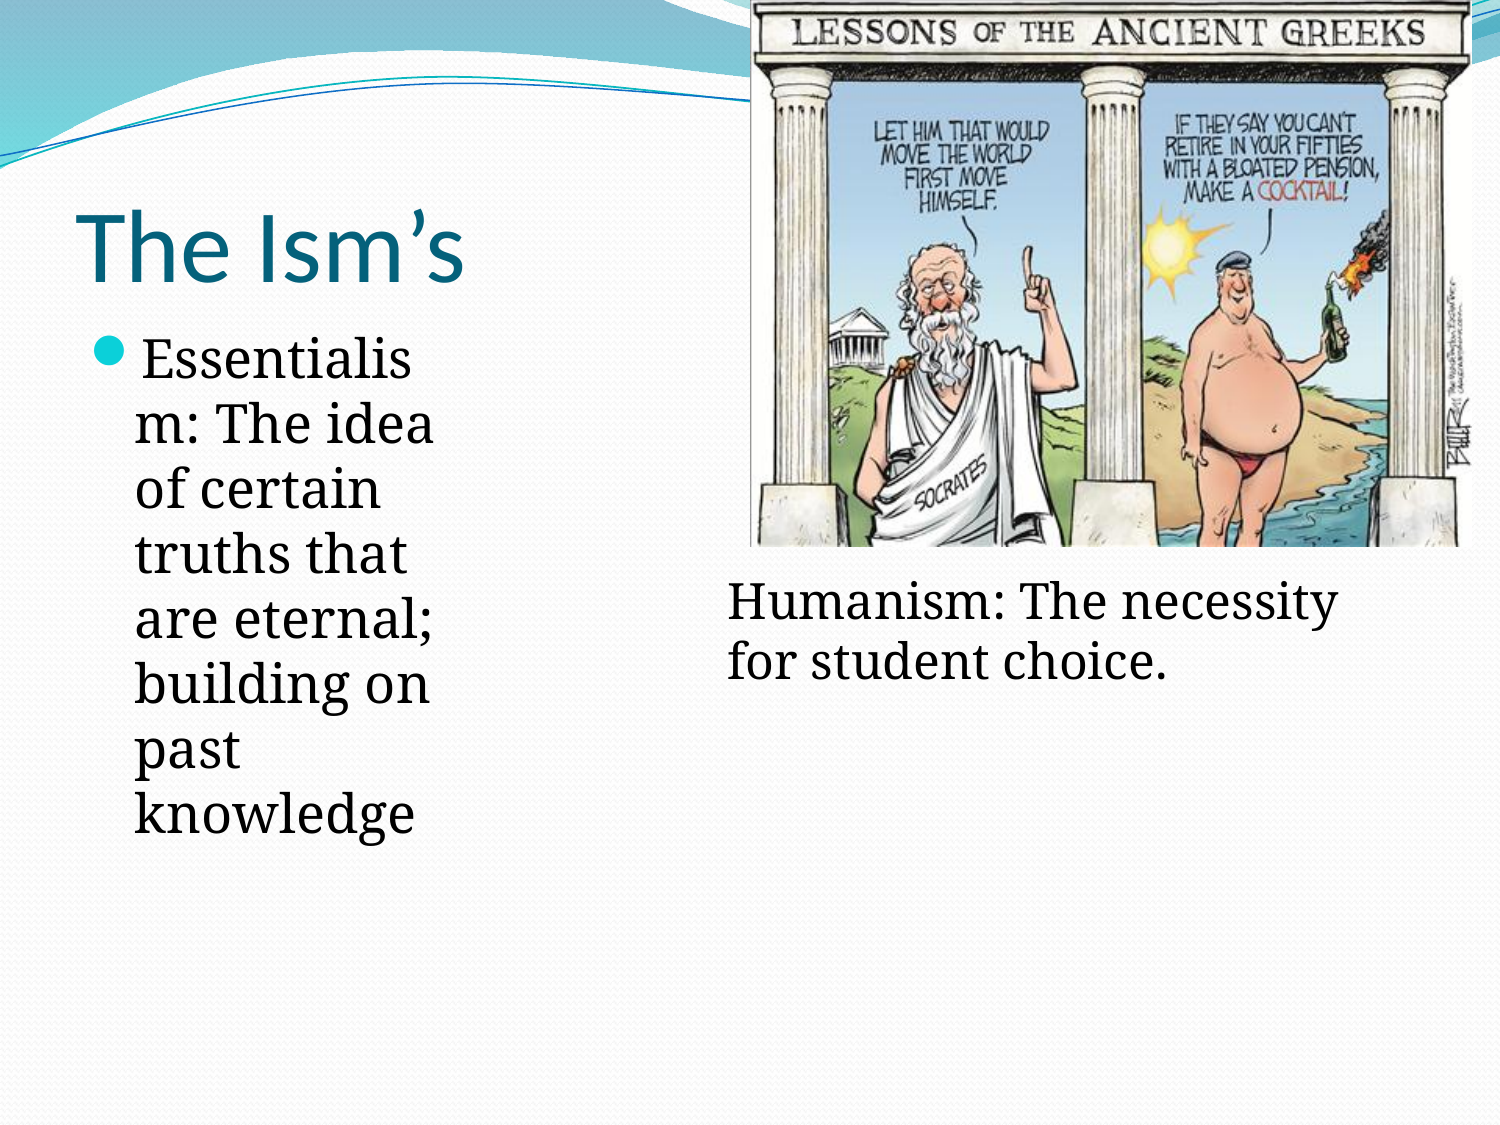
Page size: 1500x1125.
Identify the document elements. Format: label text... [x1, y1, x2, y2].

list Essentialism: The idea of certain truths that are eternal; building on past knowledge [75, 317, 475, 1038]
text_box Humanism: The necessity for student choice. [712, 562, 1388, 698]
picture [749, 0, 1473, 547]
title The Ism’s [75, 115, 742, 303]
